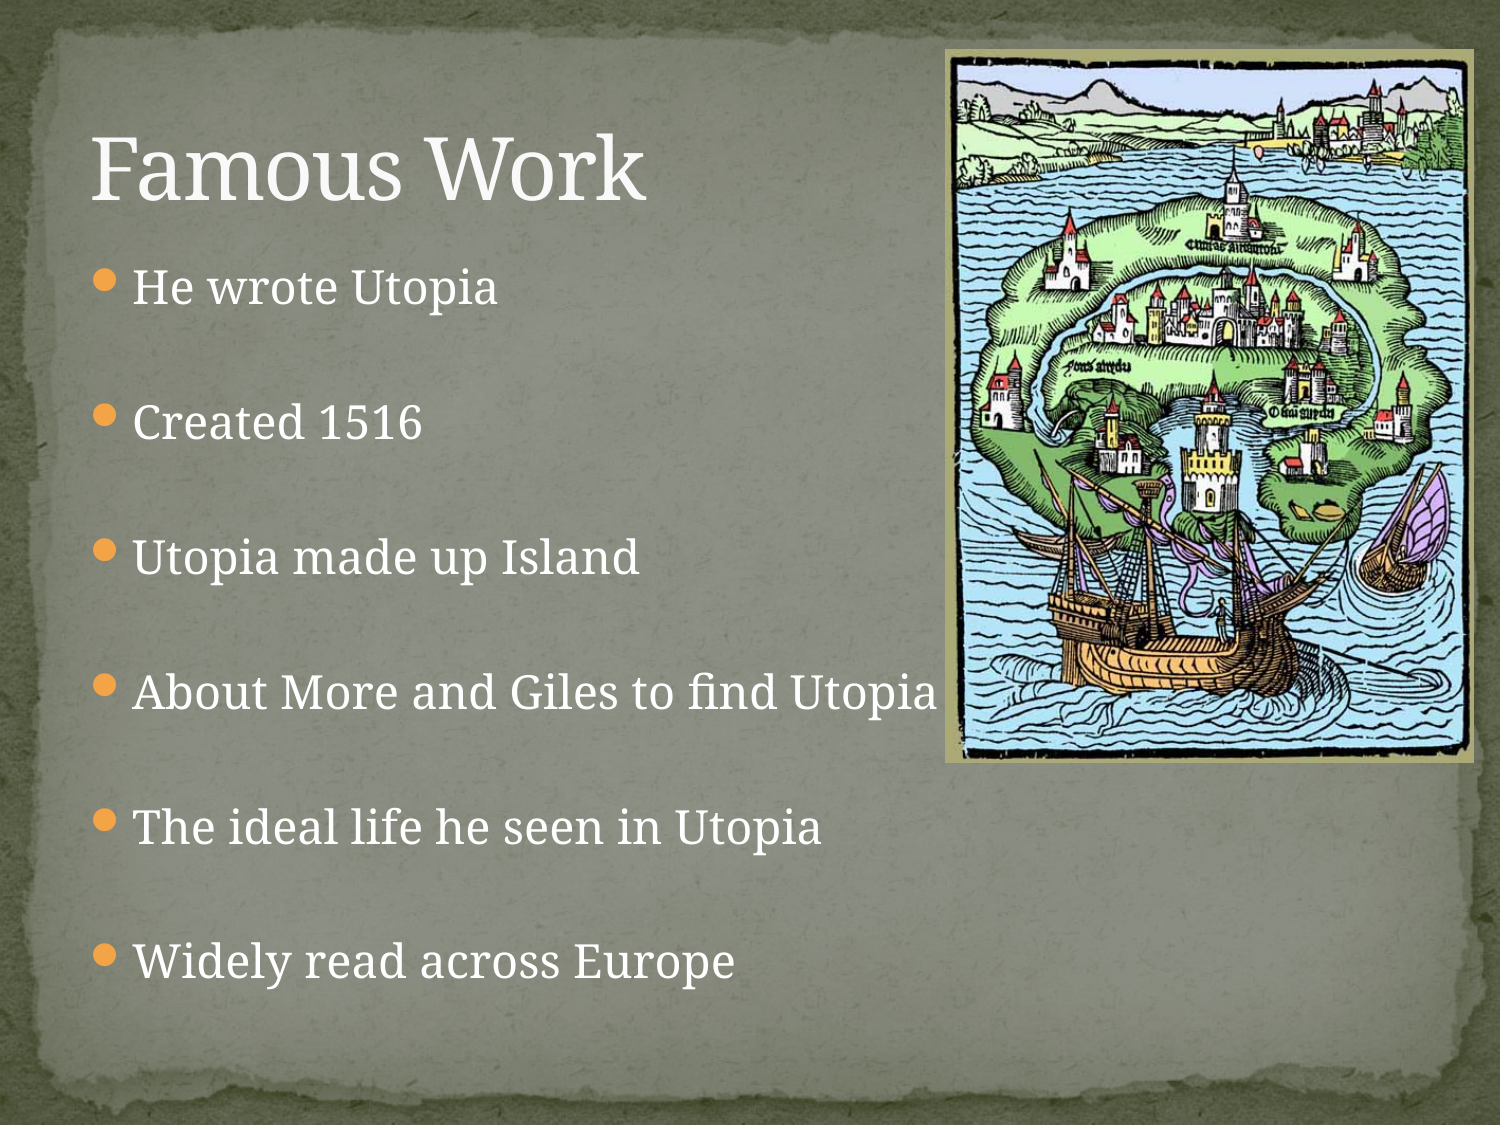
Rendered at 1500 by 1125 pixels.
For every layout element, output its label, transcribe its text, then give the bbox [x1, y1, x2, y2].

picture [945, 49, 1474, 763]
title Famous Work [74, 24, 1425, 225]
list He wrote Utopia Created 1516 Utopia made up Island About More and Giles to find Utopia The ideal life he seen in Utopia Widely read across Europe [75, 249, 1425, 1000]
